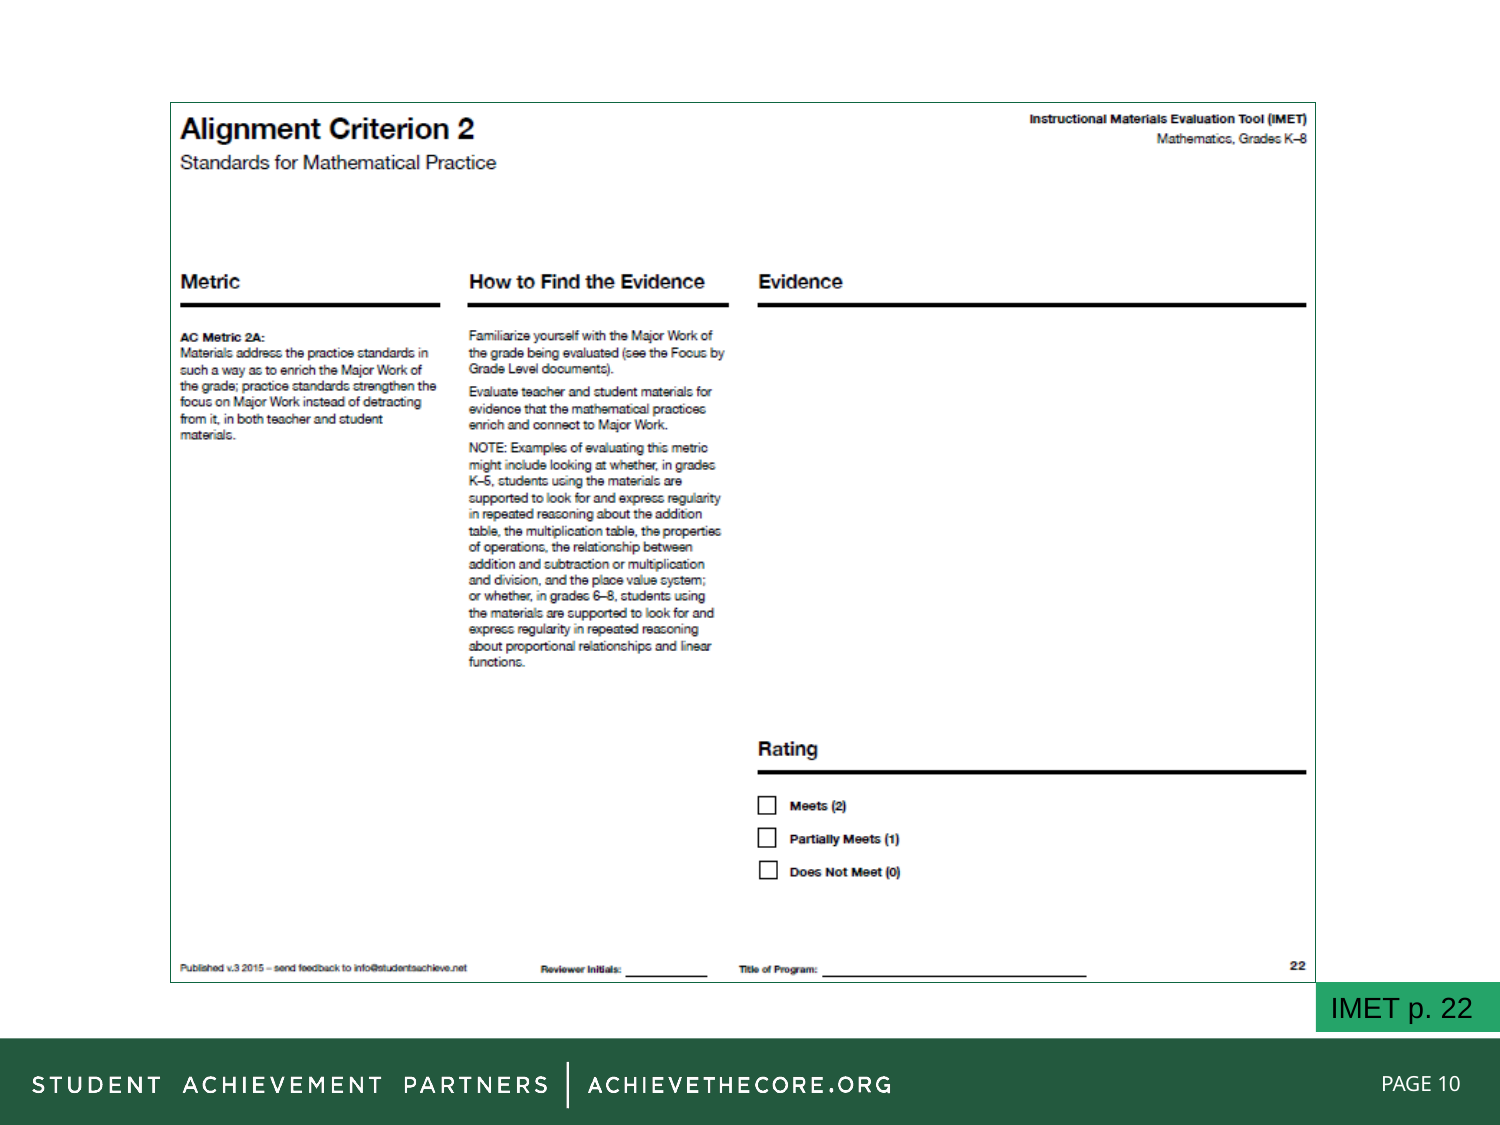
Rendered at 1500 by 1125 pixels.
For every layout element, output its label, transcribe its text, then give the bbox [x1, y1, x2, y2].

picture [169, 102, 1317, 983]
picture [12, 1055, 911, 1112]
text_box IMET p. 22 [1315, 982, 1500, 1032]
